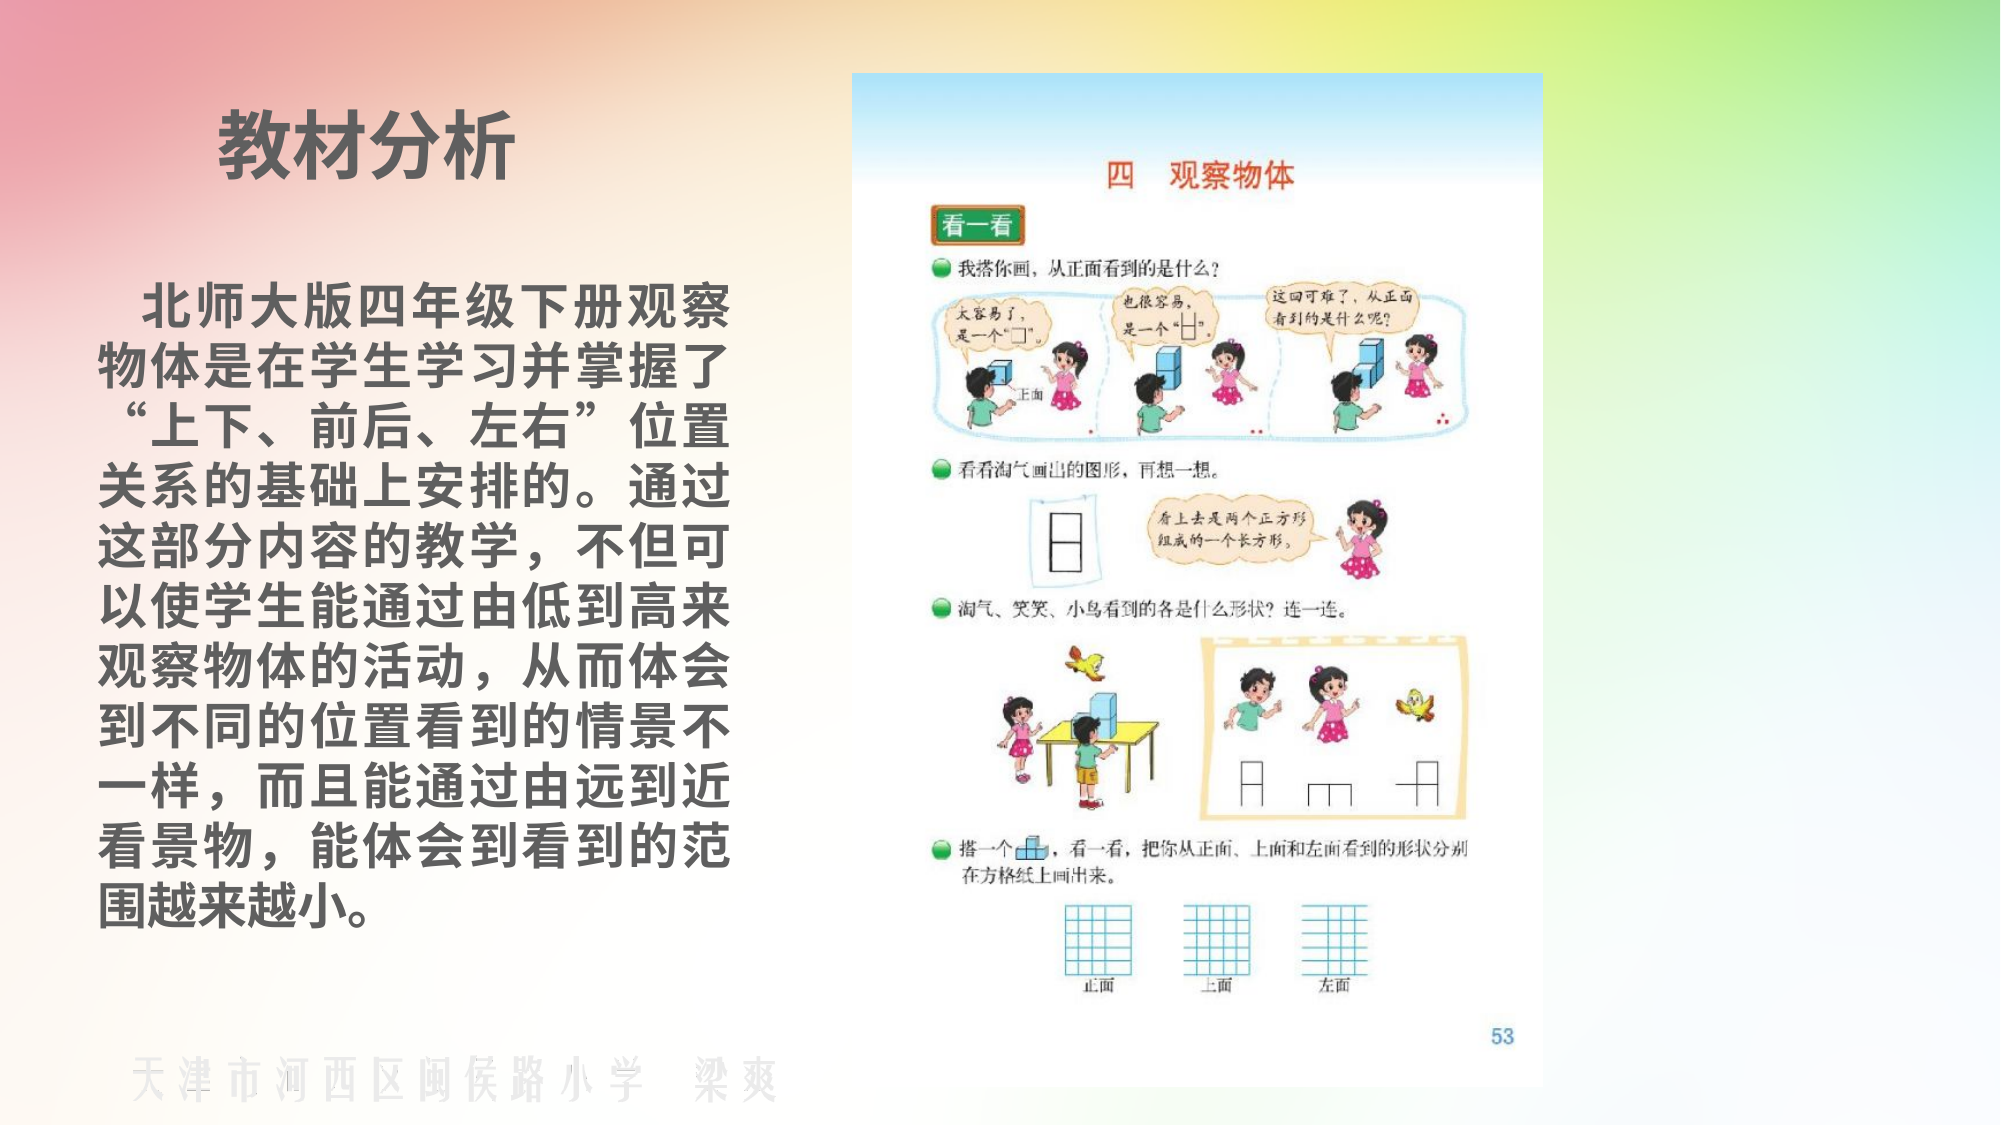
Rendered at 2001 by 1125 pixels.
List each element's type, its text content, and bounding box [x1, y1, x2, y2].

text_box 教材分析 [82, 100, 748, 262]
text_box 北师大版四年级下册观察物体是在学生学习并掌握了“上下、前后、左右”位置关系的基础上安排的。通过这部分内容的教学，不但可以使学生能通过由低到高来观察物体的活动，从而体会到不同的位置看到的情景不一样，而且能通过由远到近看景物，能体会到看到的范围越来越小。 [82, 267, 747, 943]
picture [0, 0, 2001, 1125]
